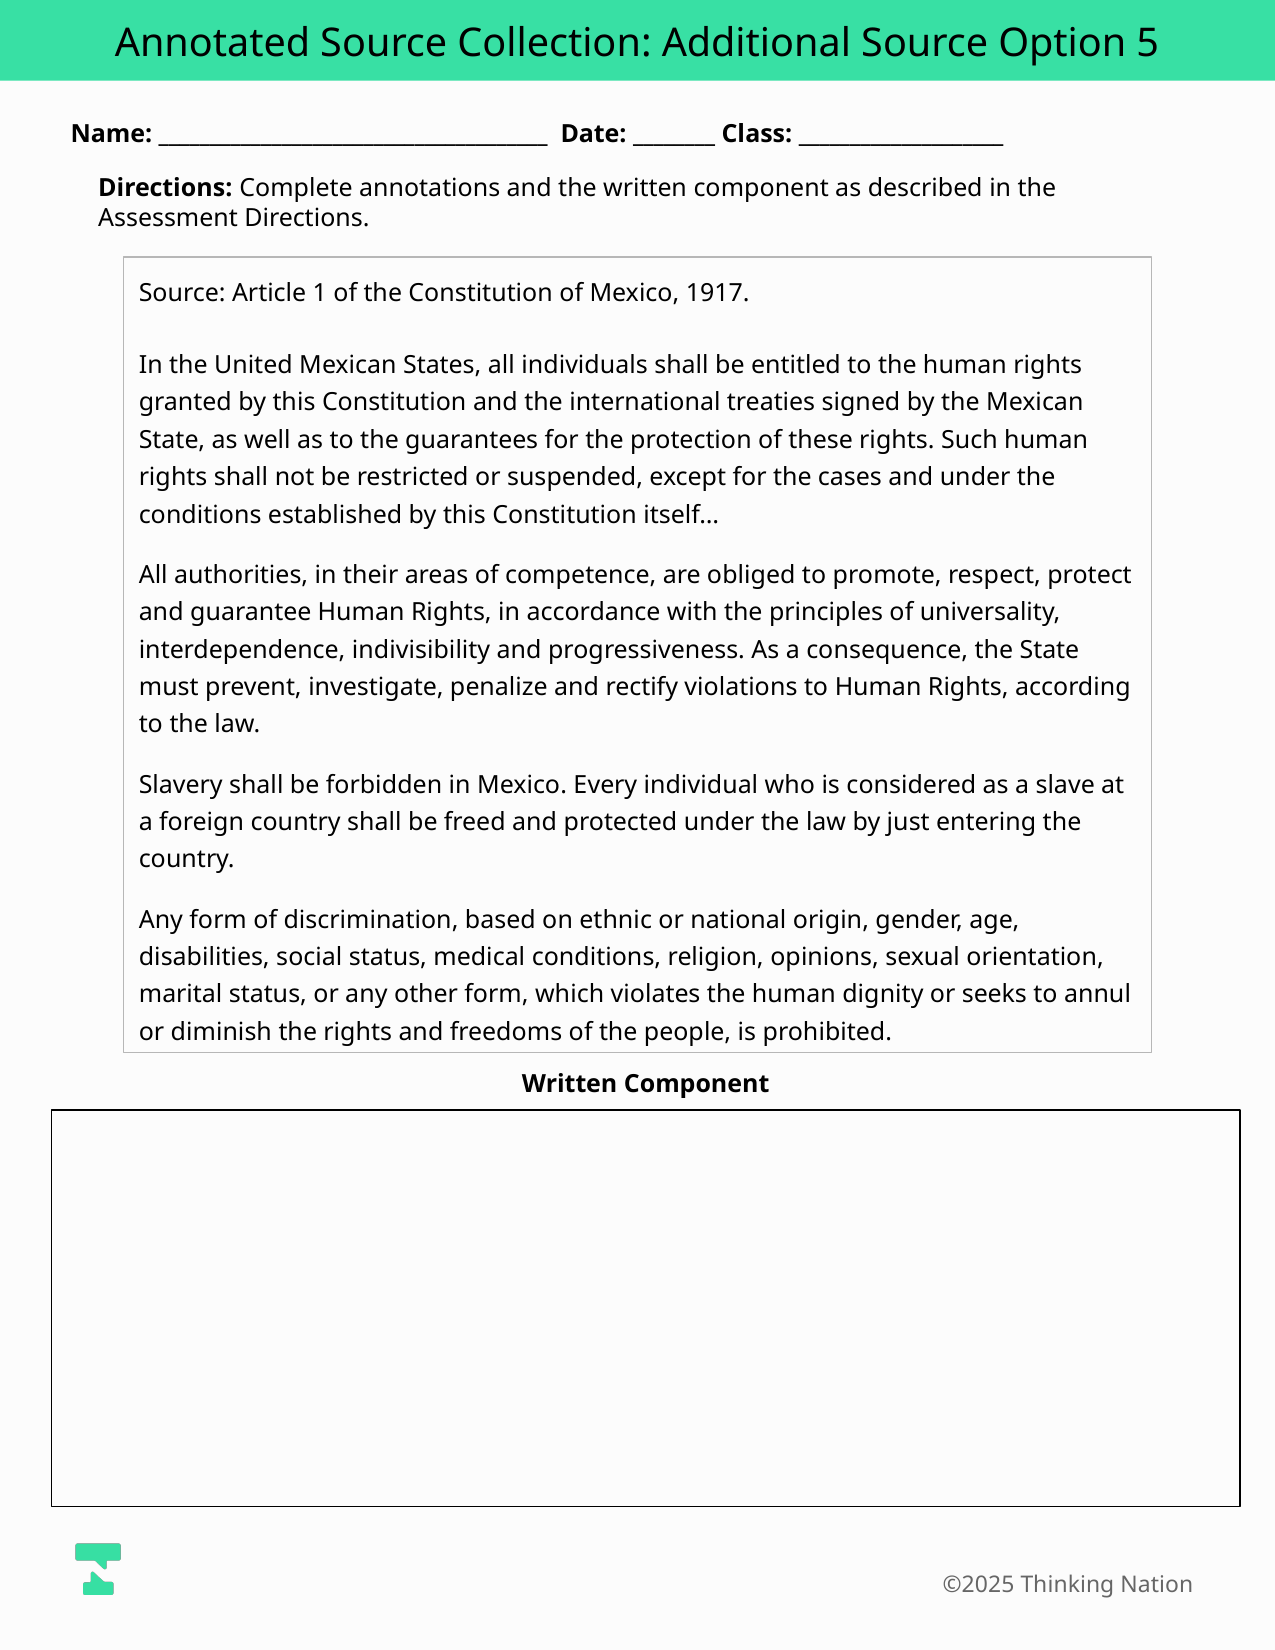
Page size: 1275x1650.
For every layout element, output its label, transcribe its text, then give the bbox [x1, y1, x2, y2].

text_box Directions: Complete annotations and the written component as described in the Assessment Directions. [83, 162, 1209, 247]
text_box ©2025 Thinking Nation [907, 1553, 1210, 1605]
picture [62, 1533, 134, 1605]
text_box Source: Article 1 of the Constitution of Mexico, 1917. In the United Mexican States, all individuals shall be entitled to the human rights granted by this Constitution and the international treaties signed by the Mexican State, as well as to the guarantees for the protection of these rights. Such human rights shall not be restricted or suspended, except for the cases and under the conditions established by this Constitution itself… All authorities, in their areas of competence, are obliged to promote, respect, protect and guarantee Human Rights, in accordance with the principles of universality, interdependence, indivisibility and progressiveness. As a consequence, the State must prevent, investigate, penalize and rectify violations to Human Rights, according to the law. Slavery shall be forbidden in Mexico. Every individual who is considered as a slave at a foreign country shall be freed and protected under the law by just entering the country. Any form of discrimination, based on ethnic or national origin, gender, age, disabilities, social status, medical conditions, religion, opinions, sexual orientation, marital status, or any other form, which violates the human dignity or seeks to annul or diminish the rights and freedoms of the people, is prohibited. [123, 257, 1152, 1052]
text_box Annotated Source Collection: Additional Source Option 5 [0, 0, 1275, 81]
text_box Name: ______________________________________ Date: ________ Class: ____________________ [55, 102, 1223, 162]
text_box Written Component [51, 1052, 1240, 1112]
text_box [51, 1112, 1240, 1507]
